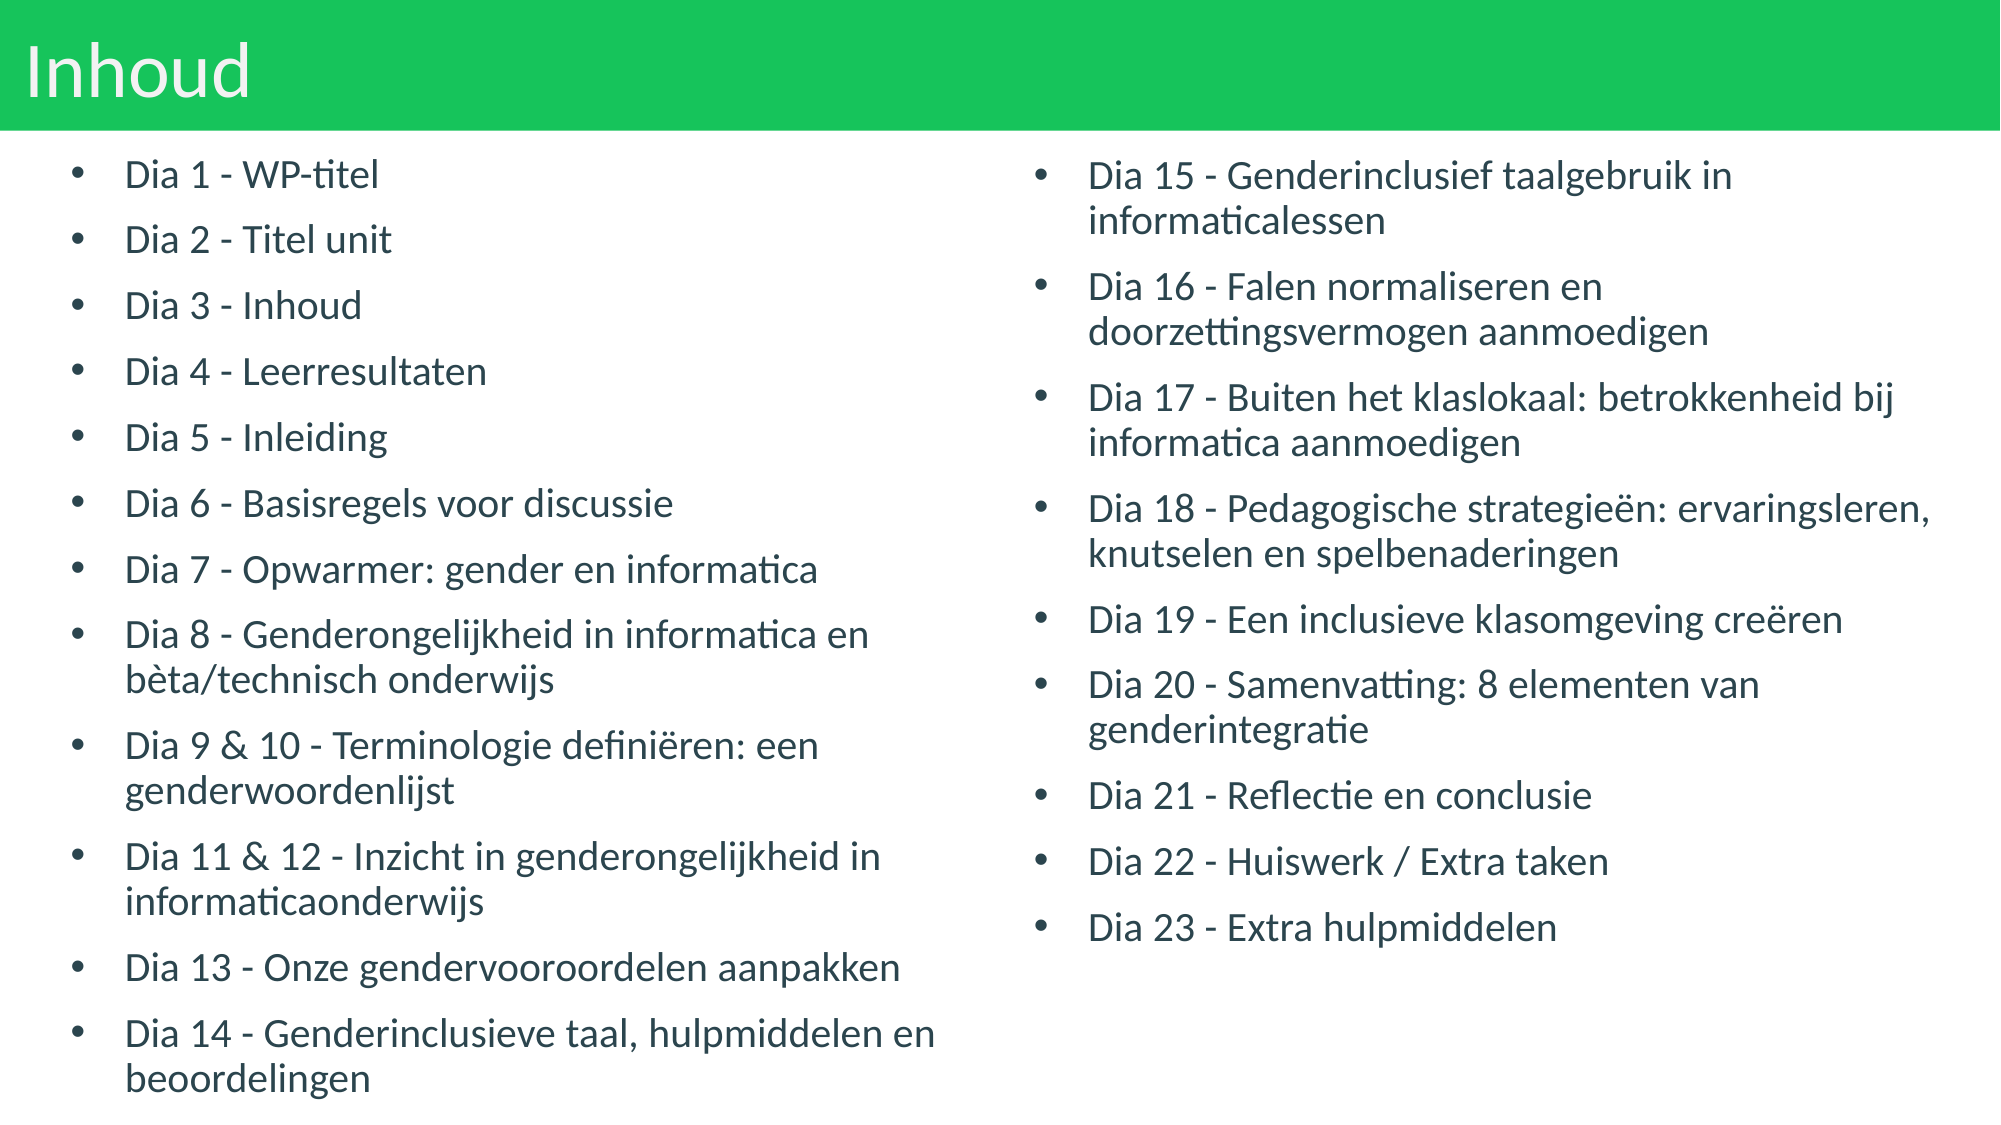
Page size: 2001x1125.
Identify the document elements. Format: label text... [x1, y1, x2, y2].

list Dia 1 - WP-titel Dia 2 - Titel unit Dia 3 - Inhoud Dia 4 - Leerresultaten Dia 5 - Inleiding Dia 6 - Basisregels voor discussie Dia 7 - Opwarmer: gender en informatica Dia 8 - Genderongelijkheid in informatica en bèta/technisch onderwijs Dia 9 & 10 - Terminologie definiëren: een genderwoordenlijst Dia 11 & 12 - Inzicht in genderongelijkheid in informaticaonderwijs Dia 13 - Onze gendervooroordelen aanpakken Dia 14 - Genderinclusieve taal, hulpmiddelen en beoordelingen [16, 144, 969, 1108]
title Inhoud [16, 13, 1976, 131]
list Dia 15 - Genderinclusief taalgebruik in informaticalessen Dia 16 - Falen normaliseren en doorzettingsvermogen aanmoedigen Dia 17 - Buiten het klaslokaal: betrokkenheid bij informatica aanmoedigen Dia 18 - Pedagogische strategieën: ervaringsleren, knutselen en spelbenaderingen Dia 19 - Een inclusieve klasomgeving creëren Dia 20 - Samenvatting: 8 elementen van genderintegratie Dia 21 - Reflectie en conclusie Dia 22 - Huiswerk / Extra taken Dia 23 - Extra hulpmiddelen [979, 146, 1988, 1110]
